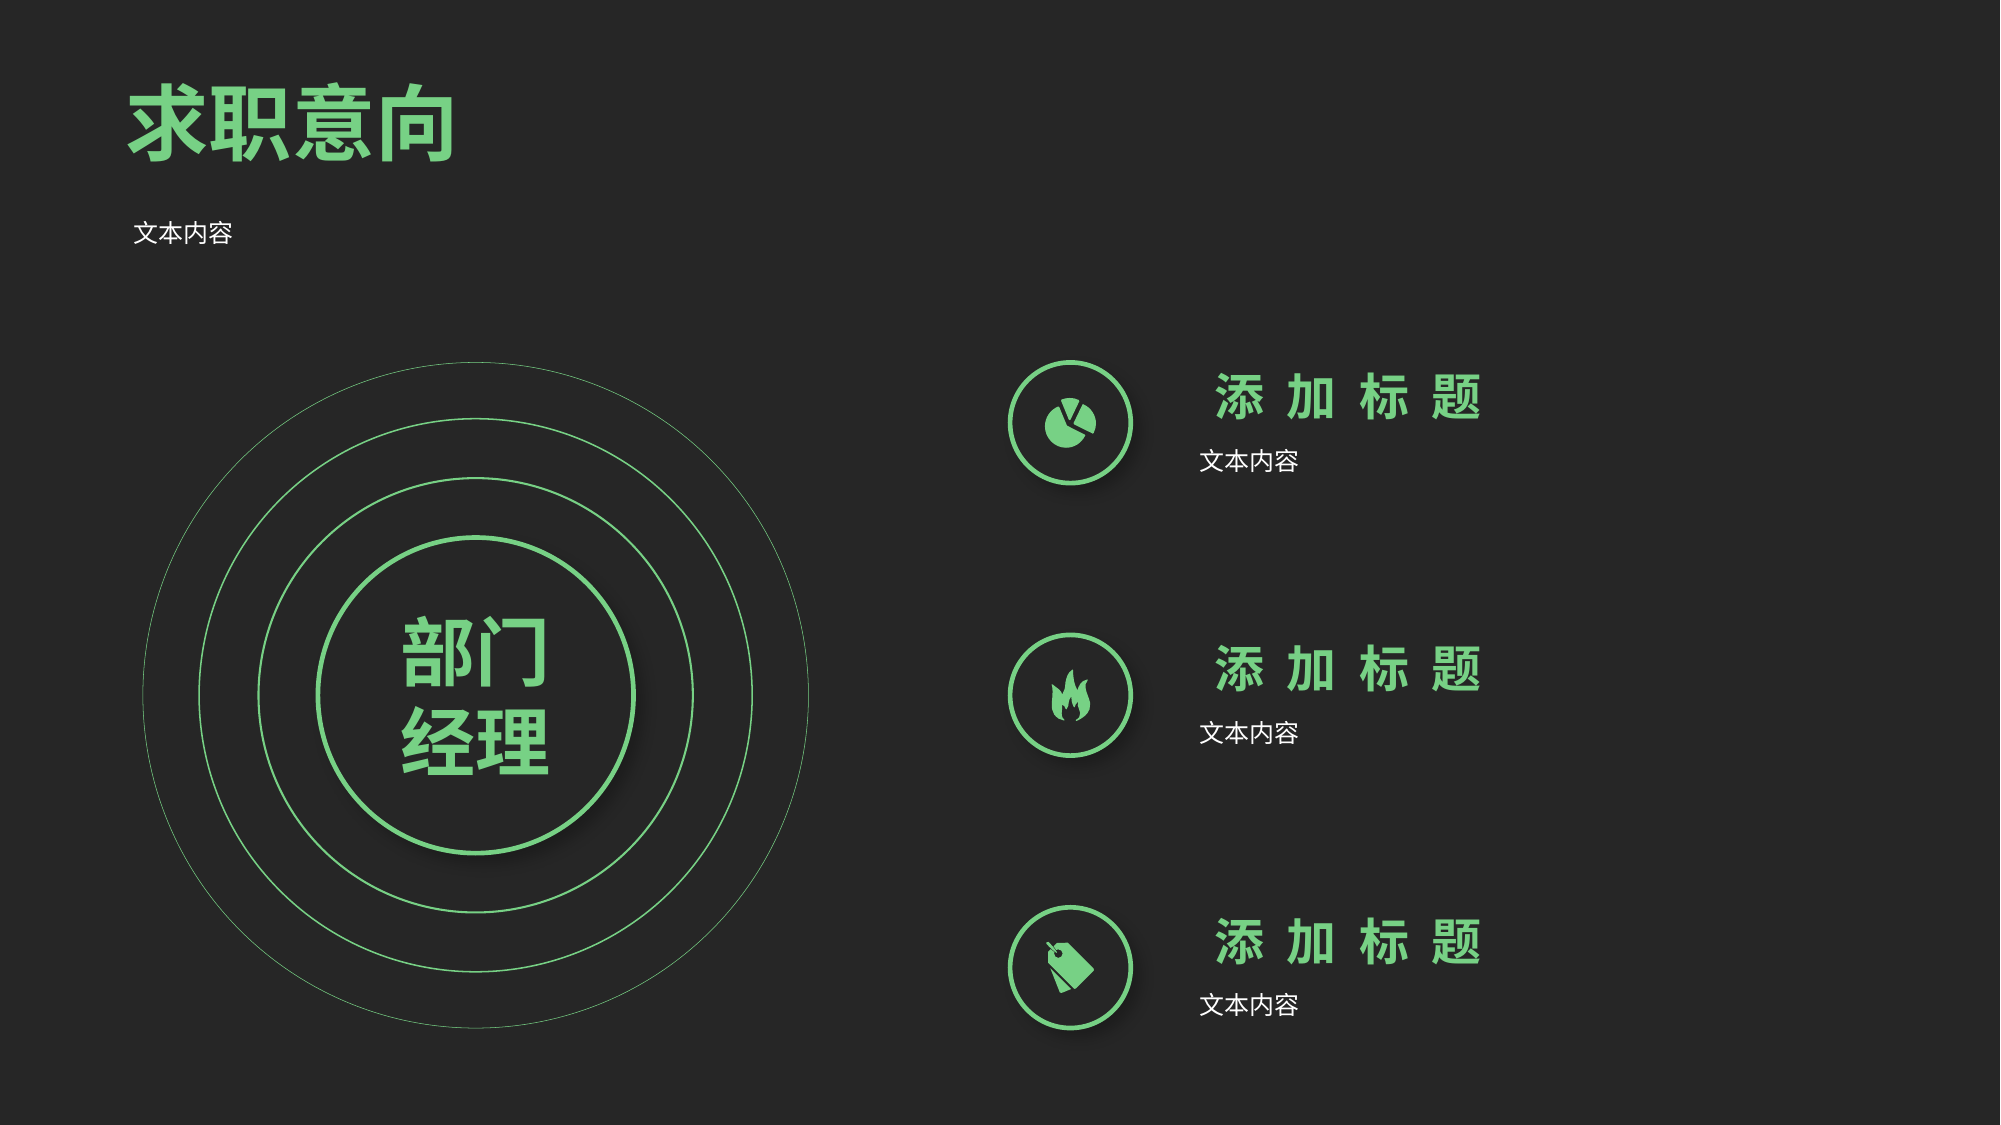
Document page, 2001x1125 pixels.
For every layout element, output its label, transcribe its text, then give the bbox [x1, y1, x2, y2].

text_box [1185, 358, 1943, 484]
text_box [1185, 902, 1943, 1029]
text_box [1010, 907, 1131, 1029]
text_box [1010, 634, 1131, 756]
text_box 求职意向 [110, 63, 474, 179]
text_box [1010, 362, 1131, 484]
text_box [198, 417, 754, 973]
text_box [1185, 630, 1943, 756]
text_box 文本内容 [118, 179, 1071, 255]
text_box [141, 361, 810, 1030]
